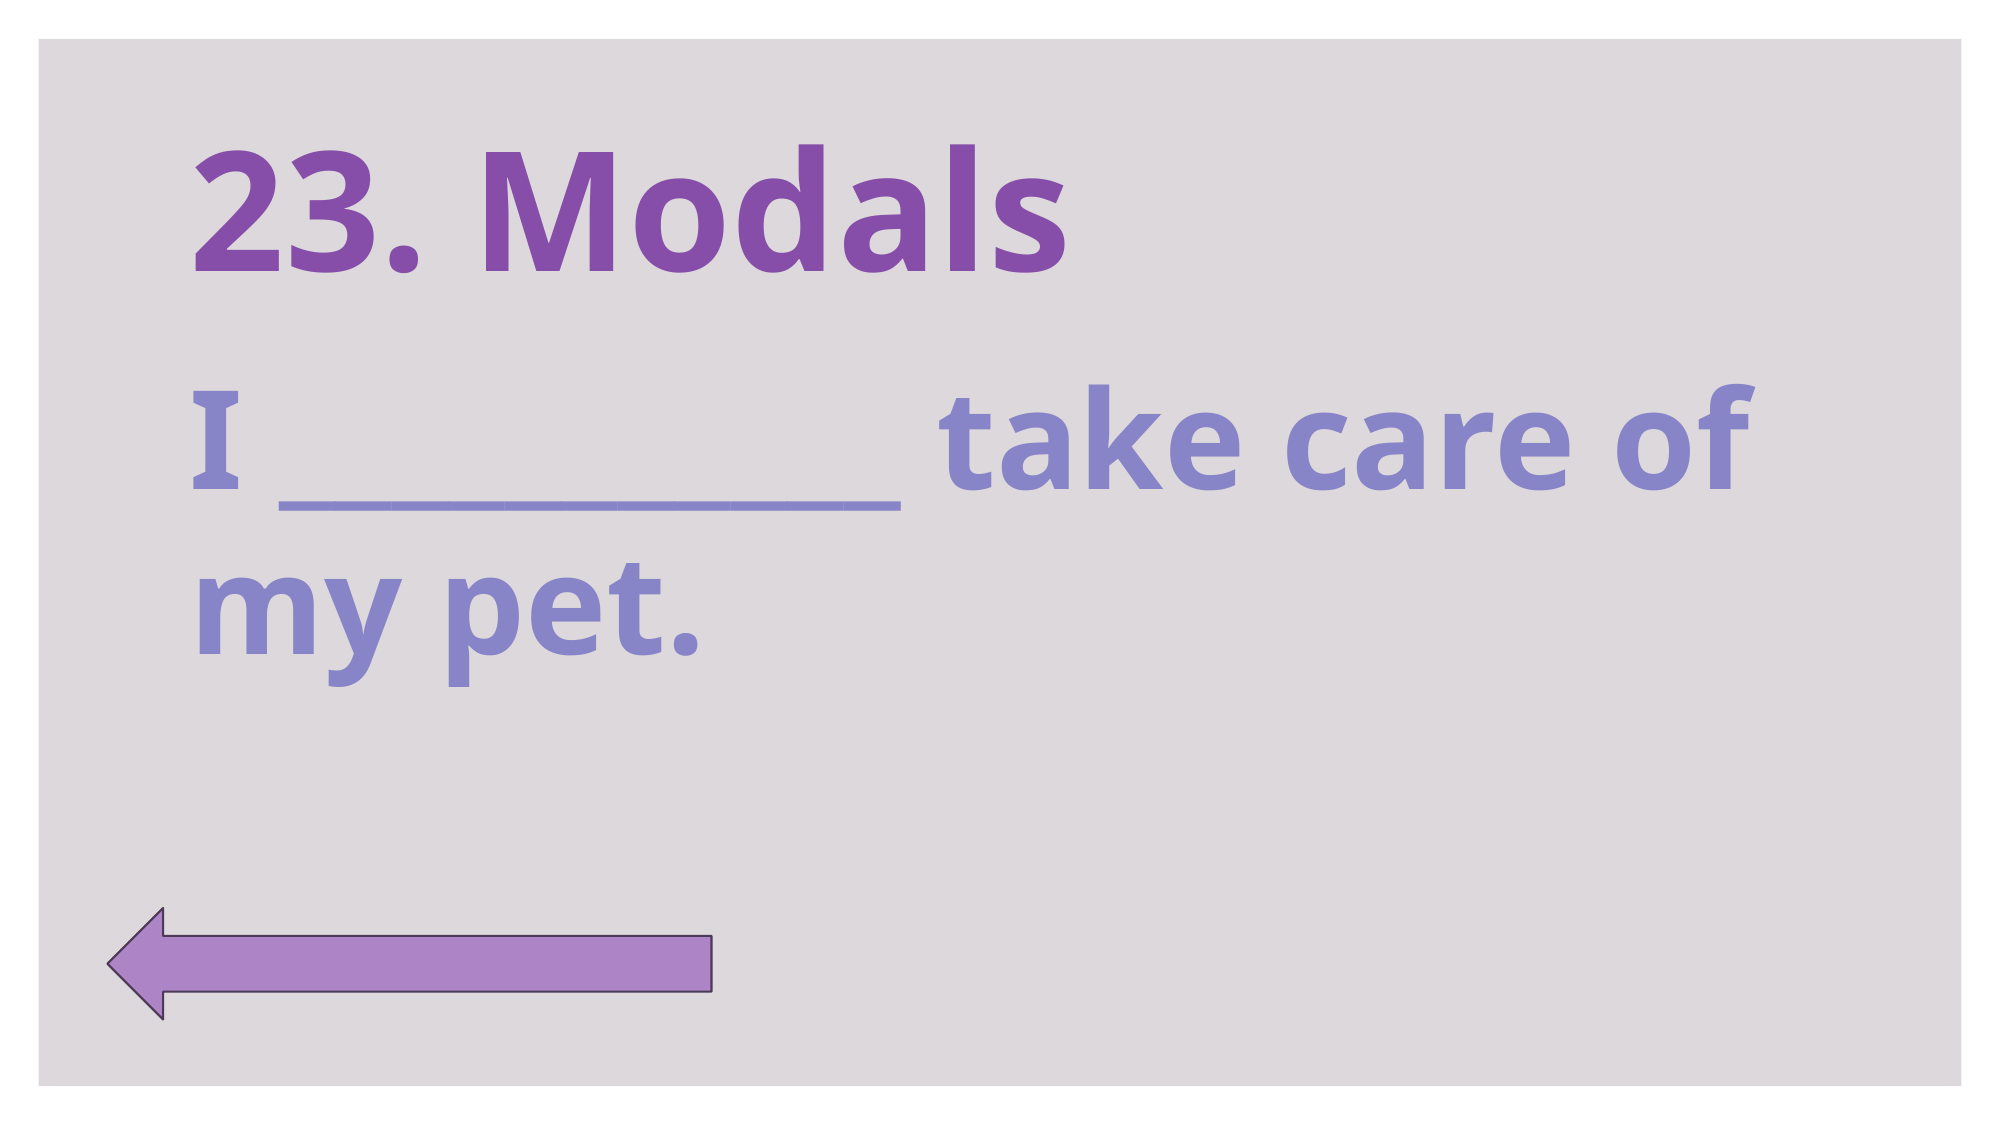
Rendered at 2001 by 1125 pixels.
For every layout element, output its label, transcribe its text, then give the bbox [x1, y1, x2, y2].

title 23. Modals [174, 105, 1825, 331]
list I ___________ take care of my pet. [174, 345, 1825, 990]
text_box [106, 907, 713, 1021]
